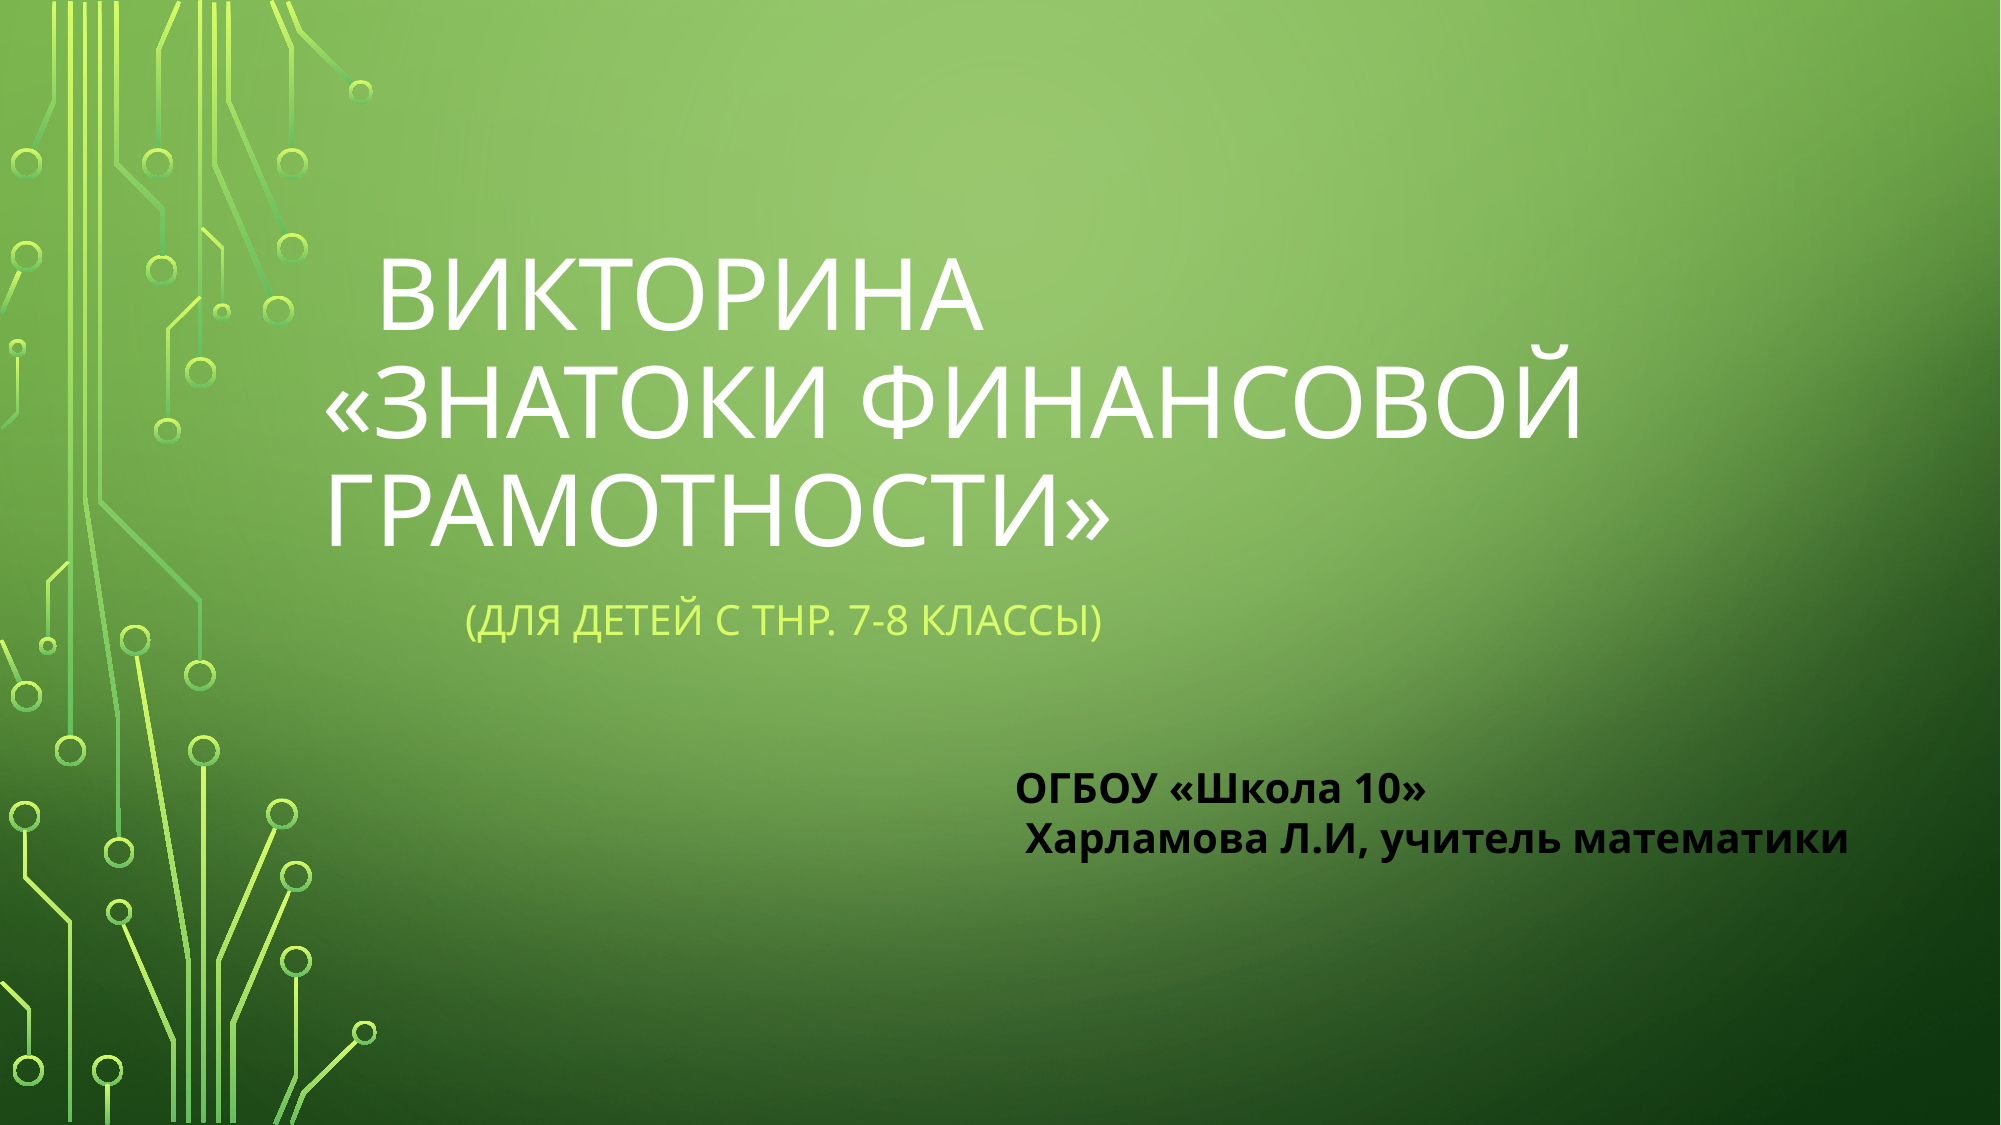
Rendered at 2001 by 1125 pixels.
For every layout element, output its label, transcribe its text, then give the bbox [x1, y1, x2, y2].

title Викторина «знатоки ФИНАНСОВОЙ грамотности» [307, 184, 1750, 576]
subtitle (ДЛЯ ДЕТЕЙ С ТНР. 7-8 классы) [450, 575, 1893, 848]
text_box ОГБОУ «Школа 10» Харламова Л.И, учитель математики [999, 754, 2000, 869]
